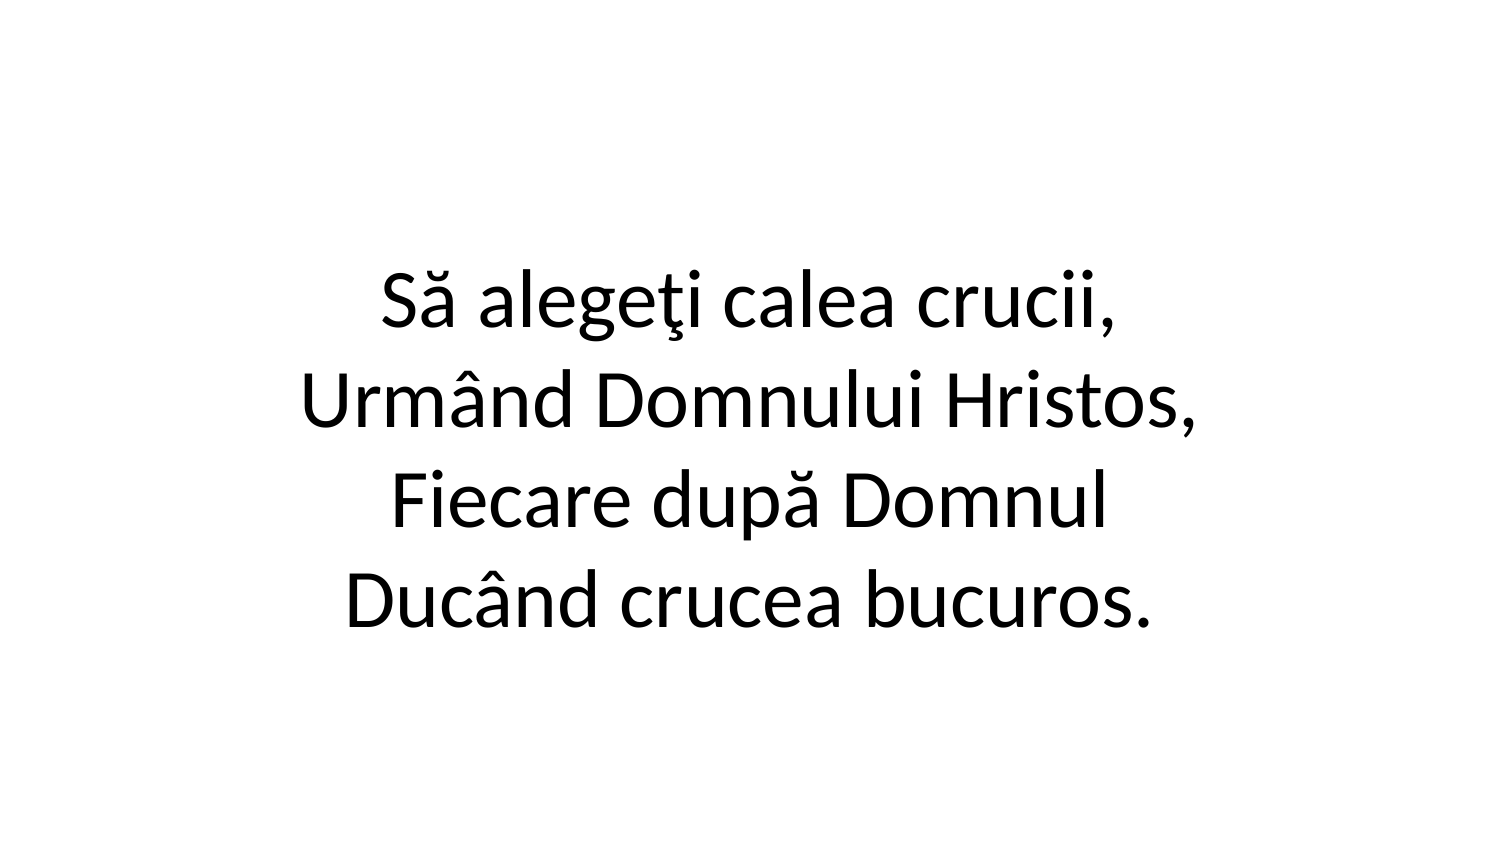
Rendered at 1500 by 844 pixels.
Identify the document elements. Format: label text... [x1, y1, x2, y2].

text_box Să alegeţi calea crucii, Urmând Domnului Hristos, Fiecare după Domnul Ducând crucea bucuros. [284, 192, 1216, 652]
